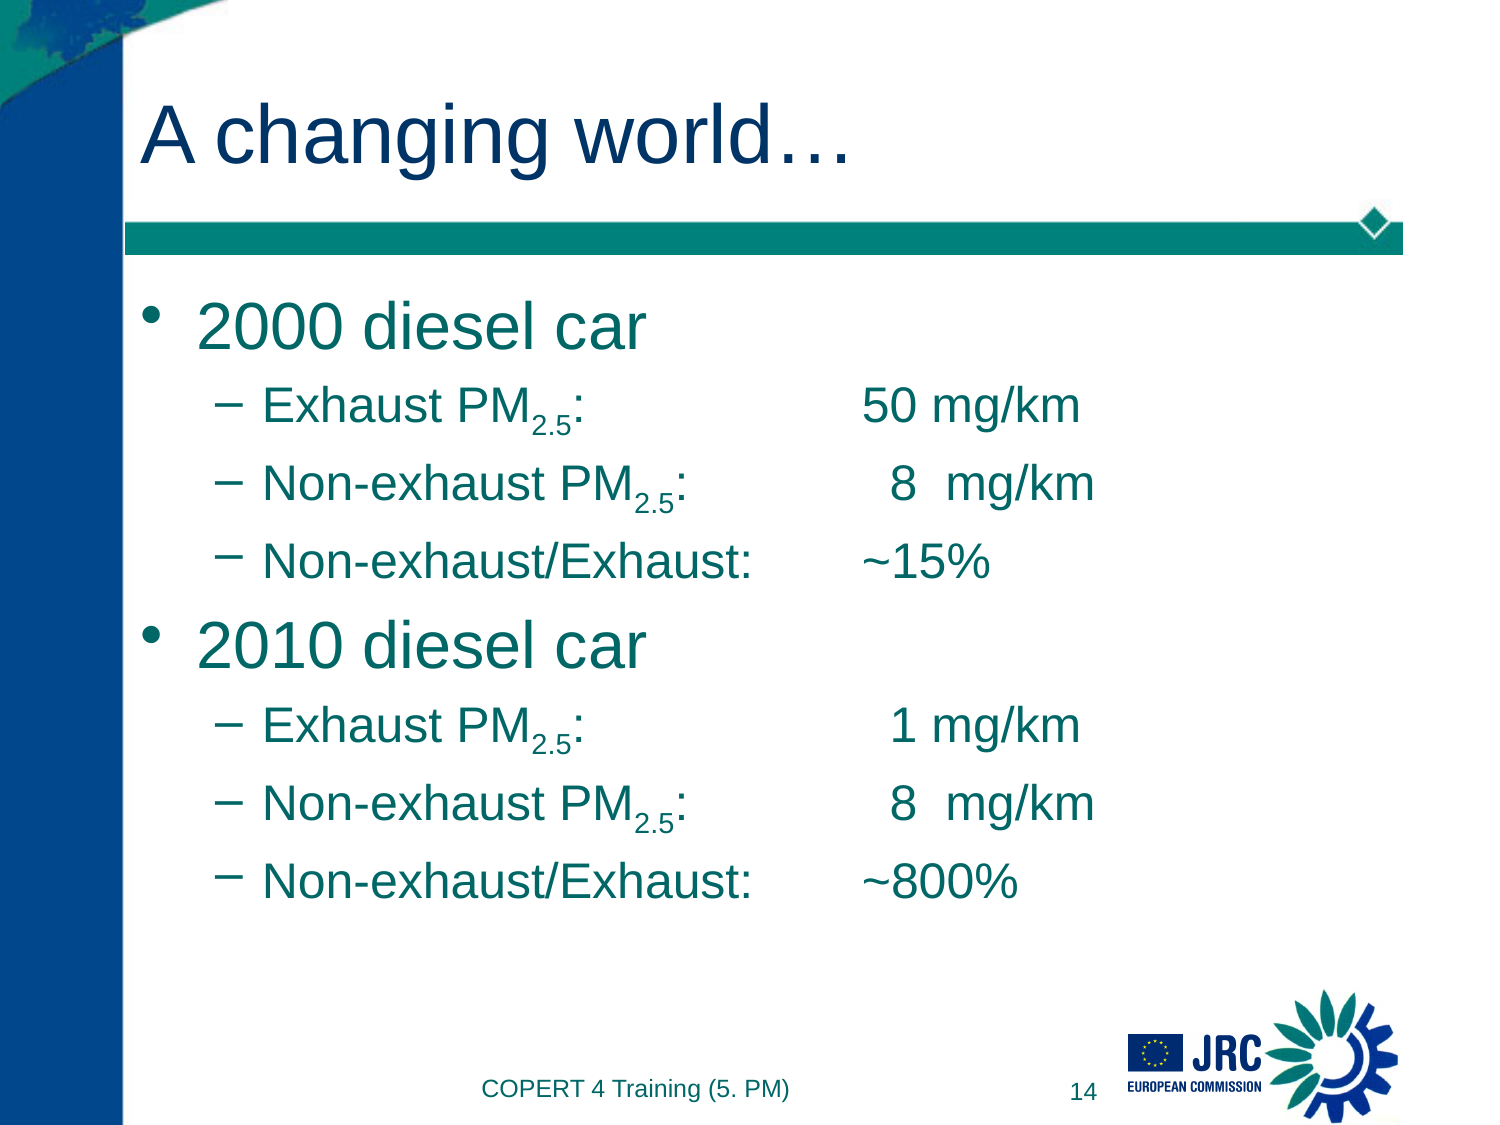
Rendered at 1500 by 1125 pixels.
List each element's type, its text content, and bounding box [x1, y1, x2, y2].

slide_number 14 [987, 1062, 1113, 1113]
picture [1262, 987, 1400, 1125]
list 2000 diesel car Exhaust PM2.5: 50 mg/km Non-exhaust PM2.5: 8 mg/km Non-exhaust/Exhaust: ~15% 2010 diesel car Exhaust PM2.5: 1 mg/km Non-exhaust PM2.5: 8 mg/km Non-exhaust/Exhaust: ~800% [124, 274, 1401, 963]
picture [1128, 1034, 1261, 1092]
footer COPERT 4 Training (5. PM) [324, 1062, 948, 1110]
title A changing world… [124, 33, 1401, 188]
picture [0, 0, 1403, 1125]
